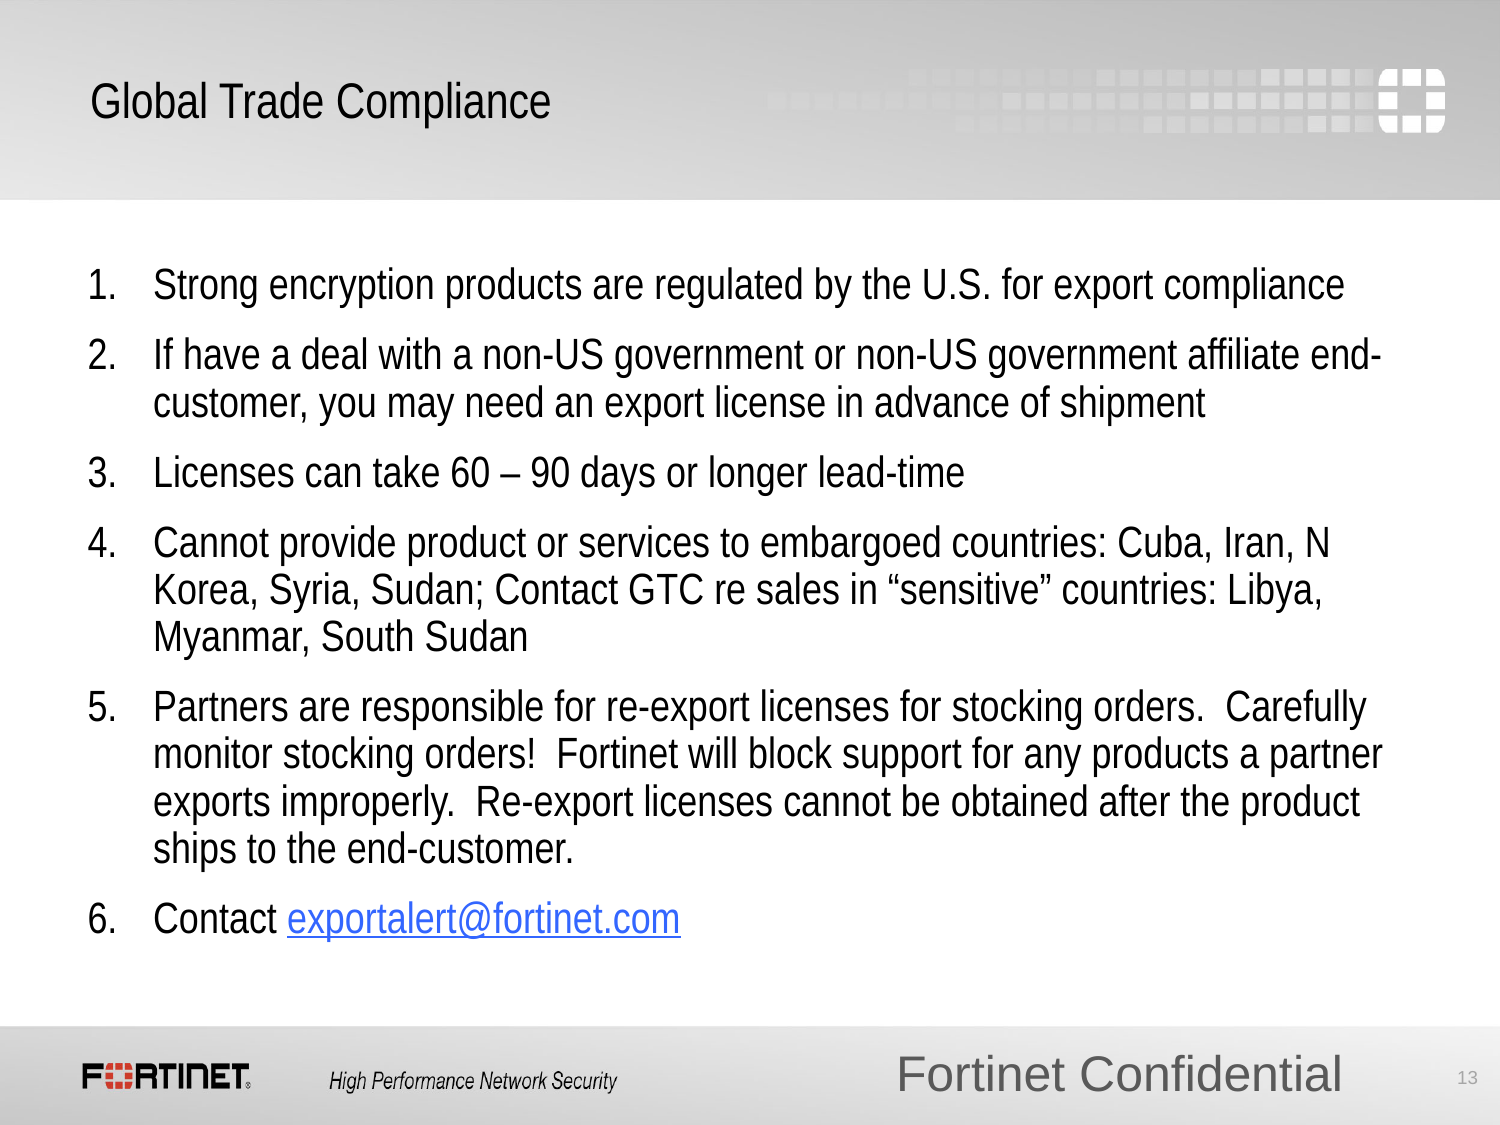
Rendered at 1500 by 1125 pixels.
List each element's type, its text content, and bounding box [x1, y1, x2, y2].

list Strong encryption products are regulated by the U.S. for export compliance If have a deal with a non-US government or non-US government affiliate end-customer, you may need an export license in advance of shipment Licenses can take 60 – 90 days or longer lead-time Cannot provide product or services to embargoed countries: Cuba, Iran, N Korea, Syria, Sudan; Contact GTC re sales in “sensitive” countries: Libya, Myanmar, South Sudan Partners are responsible for re-export licenses for stocking orders. Carefully monitor stocking orders! Fortinet will block support for any products a partner exports improperly. Re-export licenses cannot be obtained after the product ships to the end-customer. Contact exportalert@fortinet.com [72, 254, 1423, 1022]
picture [0, 0, 1500, 1125]
title Global Trade Compliance [75, 4, 1370, 200]
slide_number Fortinet Confidential [881, 1033, 1440, 1080]
